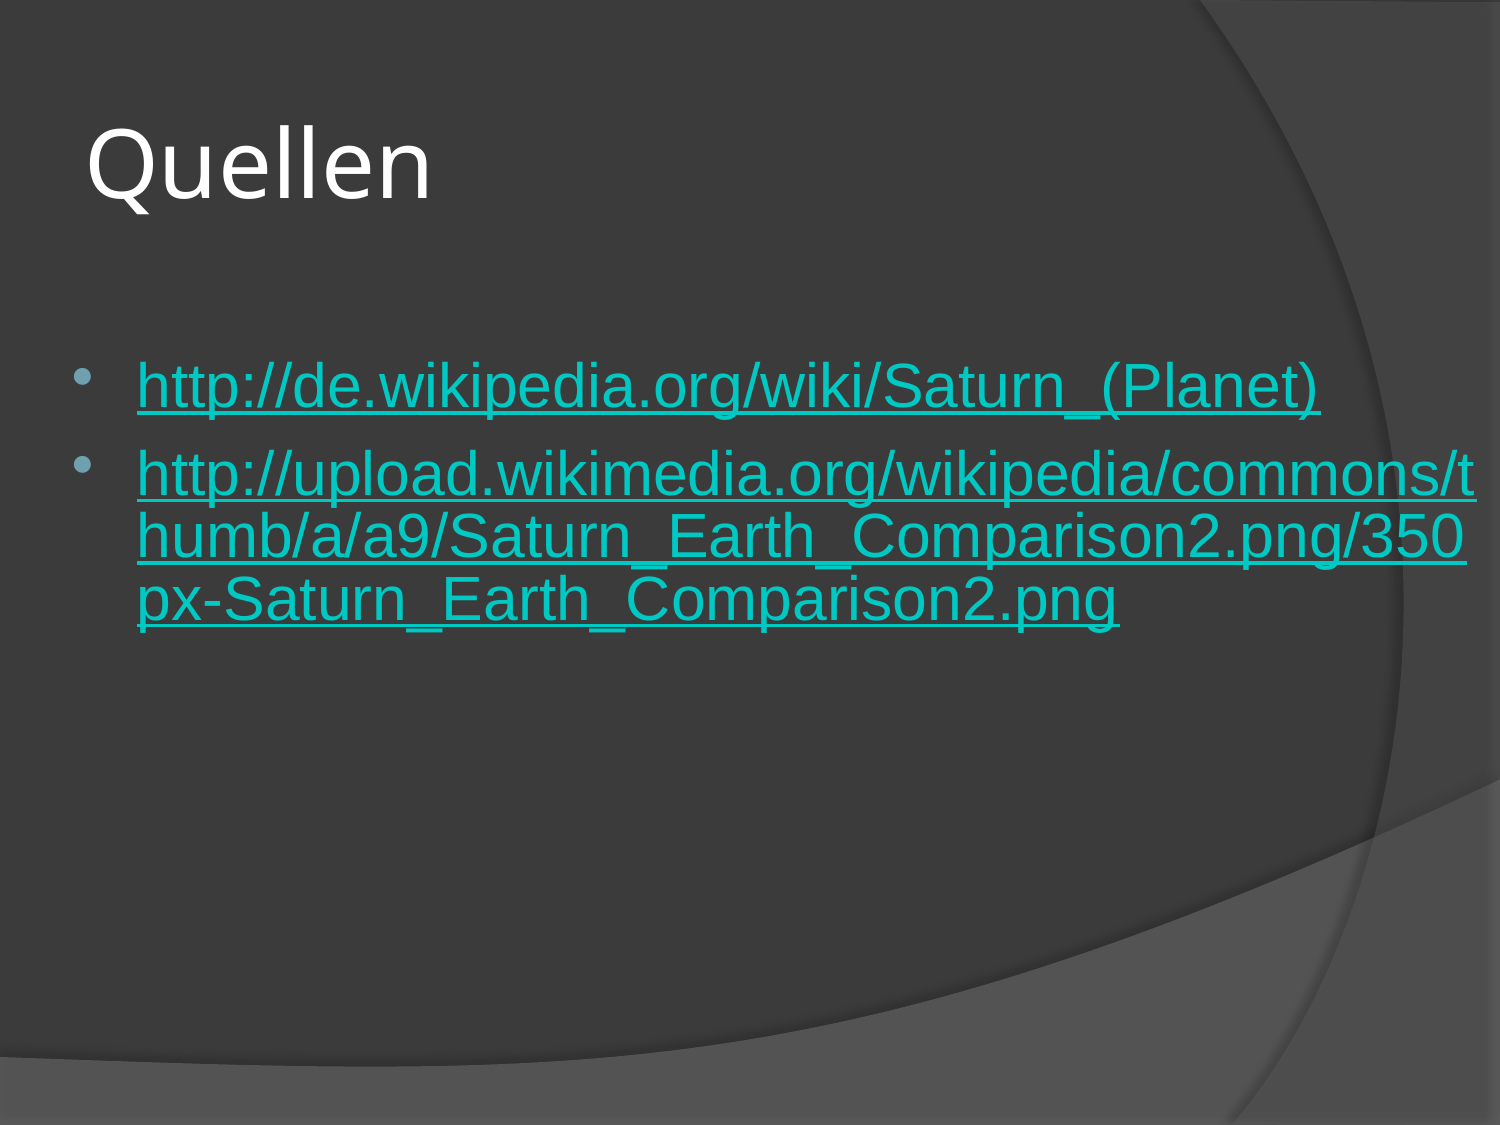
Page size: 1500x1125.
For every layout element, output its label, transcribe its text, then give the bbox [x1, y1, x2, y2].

title Quellen [76, 66, 1303, 255]
list http://de.wikipedia.org/wiki/Saturn_(Planet) http://upload.wikimedia.org/wikipedia/commons/thumb/a/a9/Saturn_Earth_Comparison2.png/350px-Saturn_Earth_Comparison2.png [52, 337, 1500, 1081]
